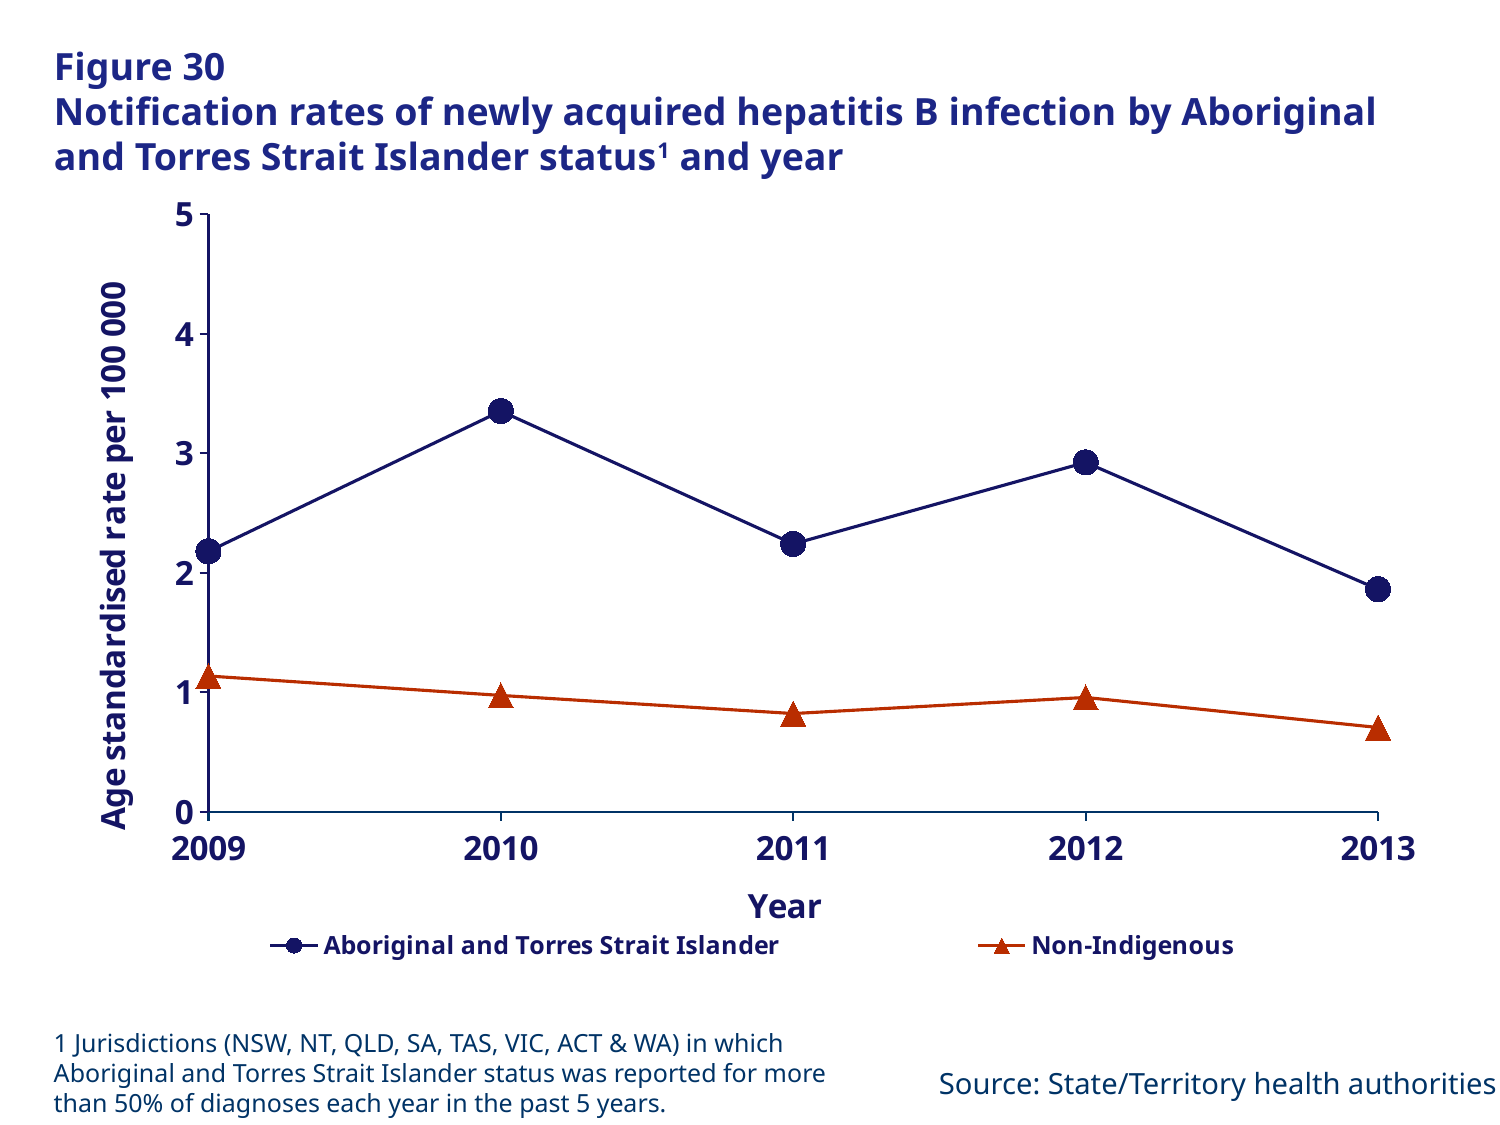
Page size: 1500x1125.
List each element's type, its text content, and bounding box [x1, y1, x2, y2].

text_box 1 Jurisdictions (NSW, NT, QLD, SA, TAS, VIC, ACT & WA) in which Aboriginal and Torres Strait Islander status was reported for more than 50% of diagnoses each year in the past 5 years. [38, 1020, 876, 1125]
chart [80, 182, 1428, 971]
text_box Source: State/Territory health authorities [924, 1058, 1500, 1108]
title Figure 30 Notification rates of newly acquired hepatitis B infection by Aboriginal and Torres Strait Islander status1 and year [39, 35, 1446, 225]
